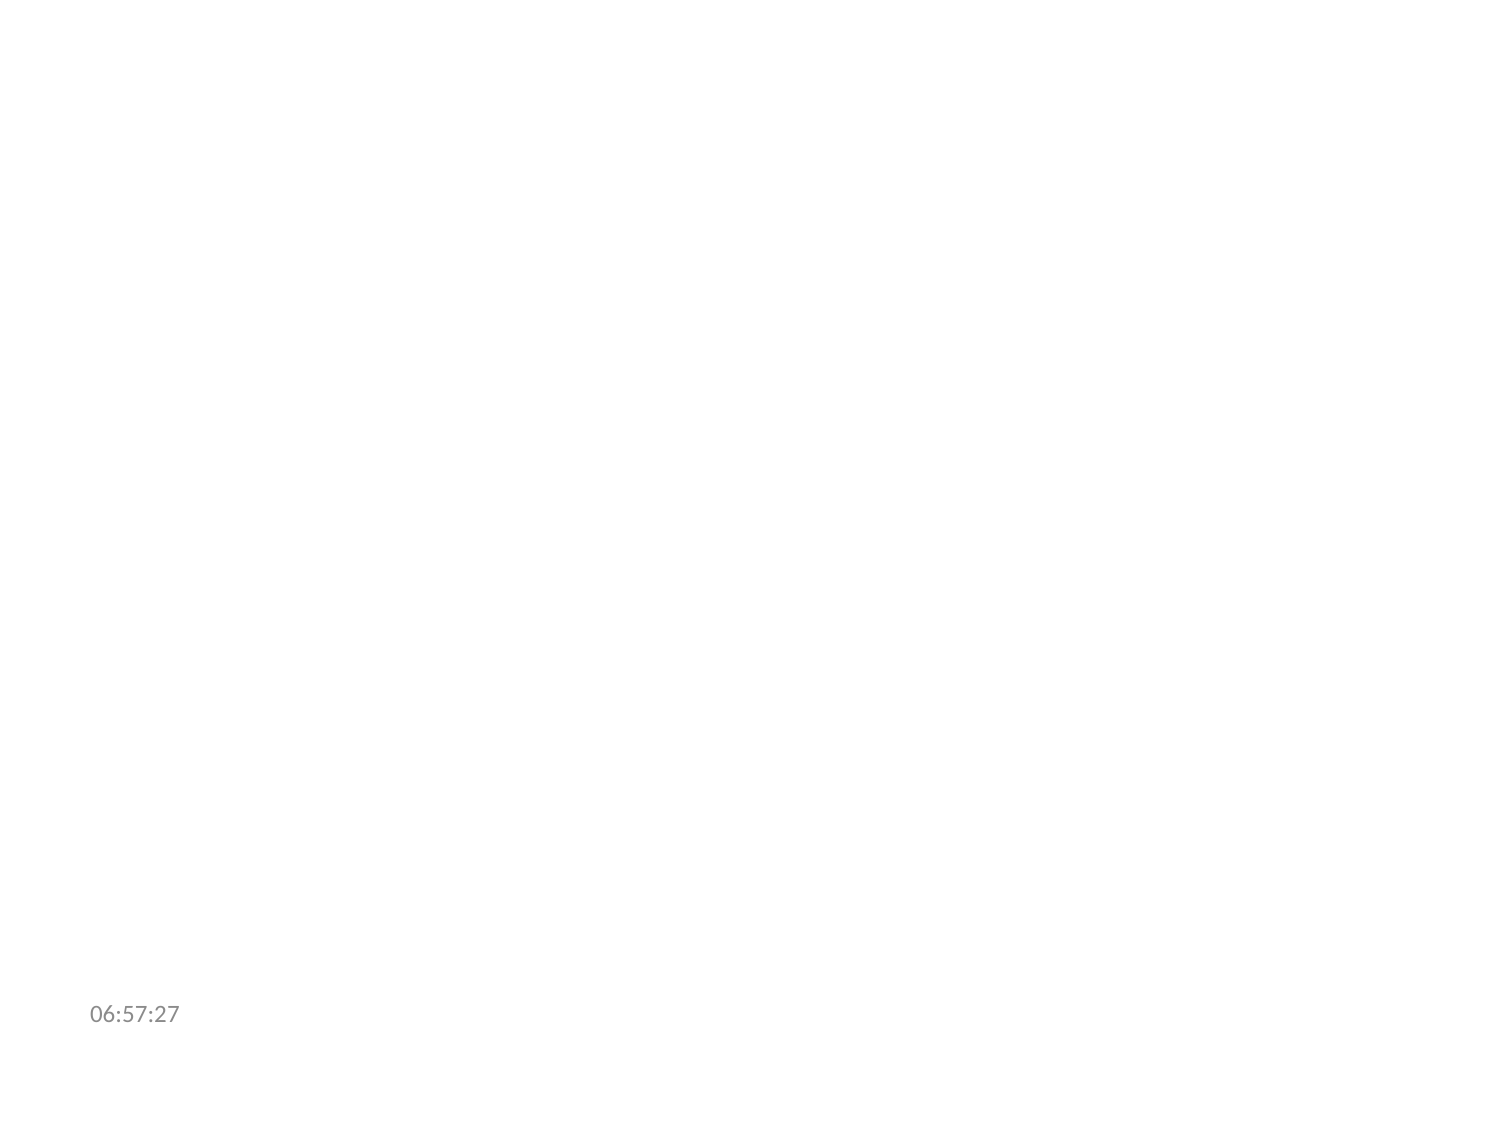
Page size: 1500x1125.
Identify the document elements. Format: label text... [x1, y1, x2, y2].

text_box 15:35:09 [75, 982, 425, 1043]
